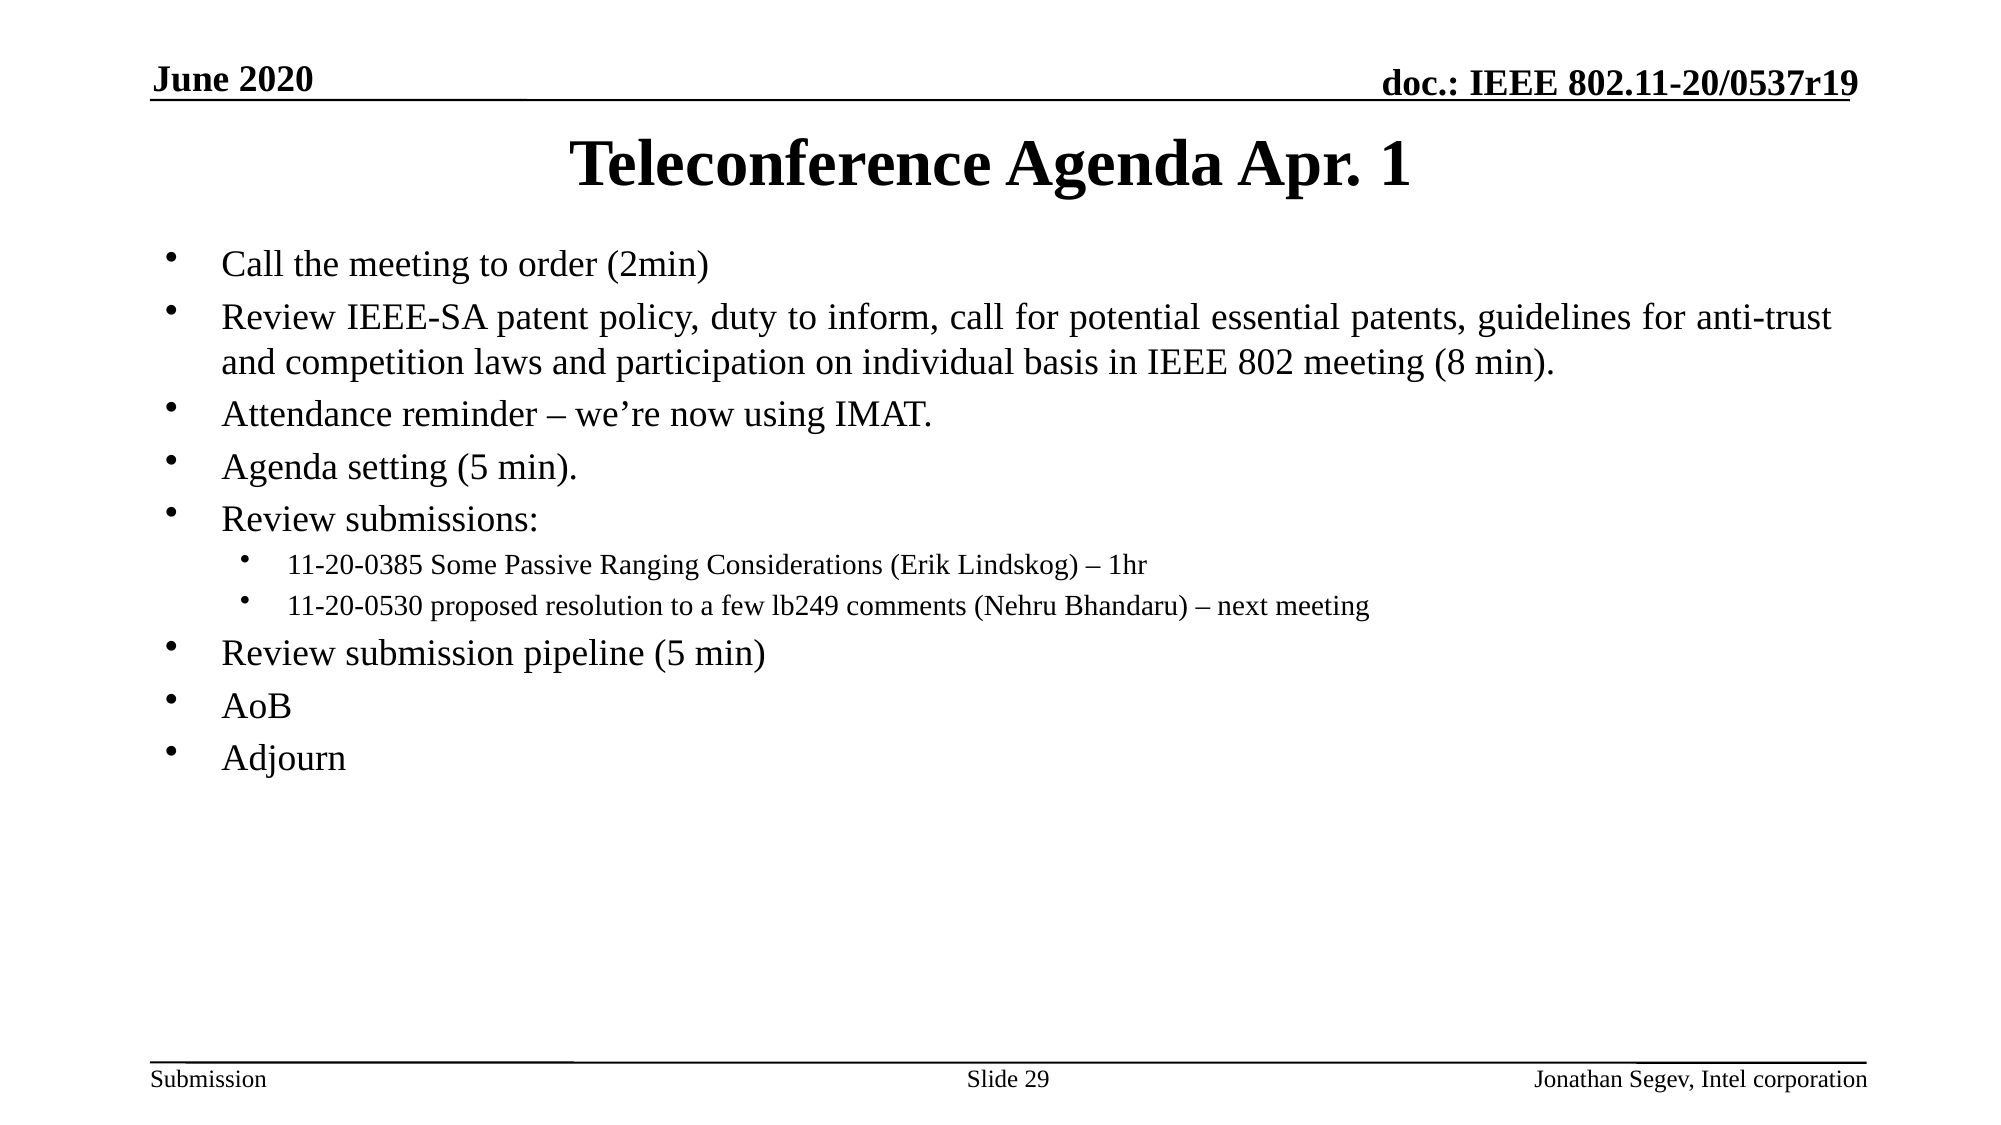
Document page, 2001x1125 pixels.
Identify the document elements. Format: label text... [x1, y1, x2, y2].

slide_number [152, 54, 563, 100]
footer Jonathan Segev, Intel corporation [1171, 1061, 1869, 1093]
list Call the meeting to order (2min) Review IEEE-SA patent policy, duty to inform, call for potential essential patents, guidelines for anti-trust and competition laws and participation on individual basis in IEEE 802 meeting (8 min). Attendance reminder – we’re now using IMAT. Agenda setting (5 min). Review submissions: 11-20-0385 Some Passive Ranging Considerations (Erik Lindskog) – 1hr 11-20-0530 proposed resolution to a few lb249 comments (Nehru Bhandaru) – next meeting Review submission pipeline (5 min) AoB Adjourn [149, 231, 1850, 1000]
slide_number Slide 29 [950, 1061, 1067, 1123]
title Teleconference Agenda Apr. 1 [149, 112, 1850, 205]
